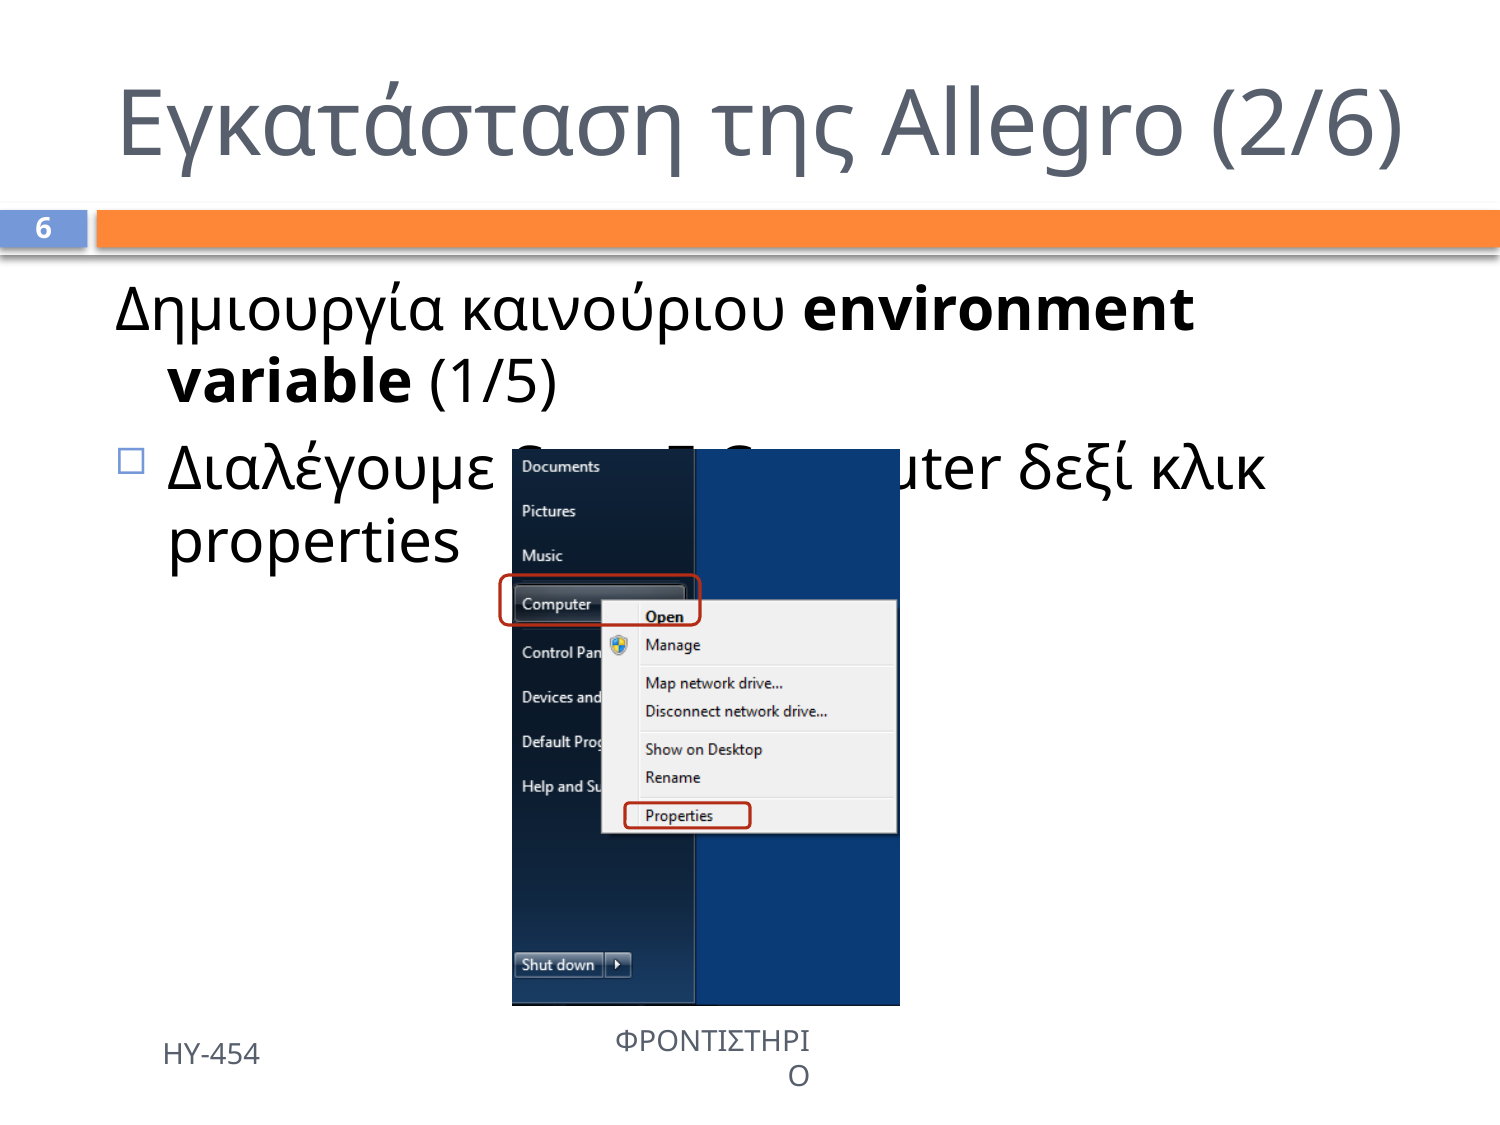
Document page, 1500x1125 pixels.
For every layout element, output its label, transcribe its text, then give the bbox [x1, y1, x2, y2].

list Δημιουργία καινούριου environment variable (1/5) Διαλέγουμε Start  Computer δεξί κλικ properties [100, 262, 1438, 1000]
picture [512, 449, 901, 1006]
text_box [498, 574, 506, 627]
slide_number 6 [0, 208, 88, 249]
title Εγκατάσταση της Allegro (2/6) [100, 37, 1438, 200]
footer ΗΥ-454 [99, 1024, 275, 1085]
